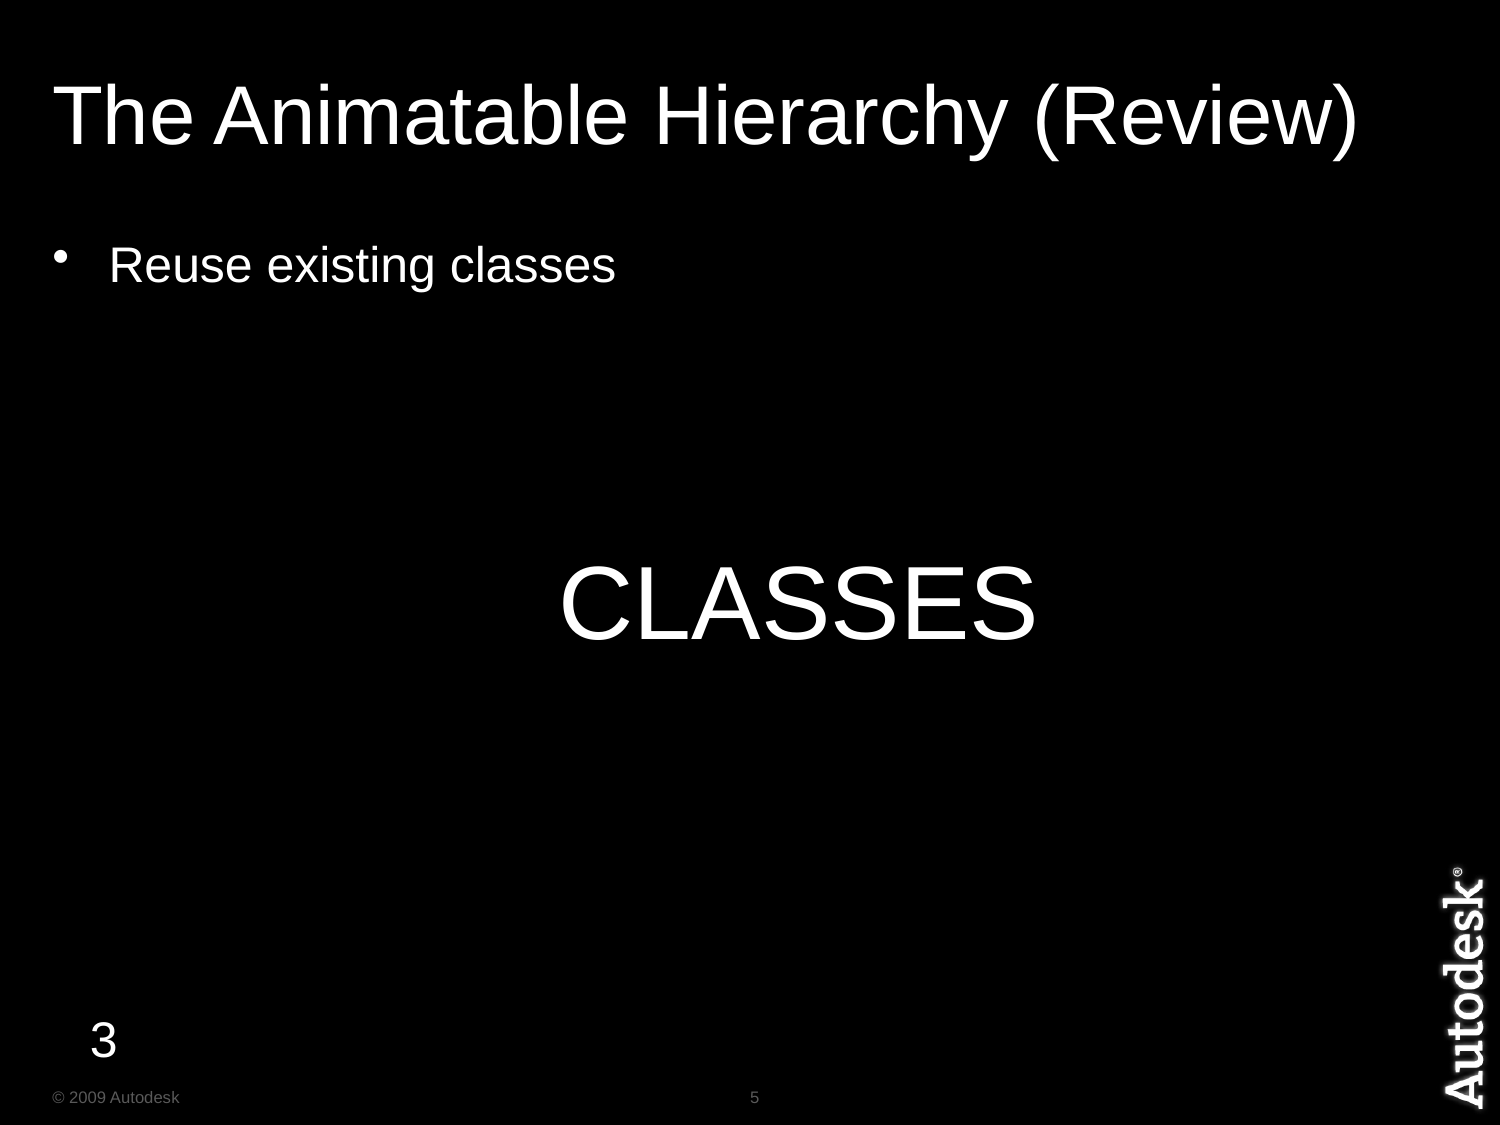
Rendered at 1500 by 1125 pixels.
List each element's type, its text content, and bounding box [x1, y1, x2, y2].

picture [1402, 0, 1500, 1125]
list Reuse existing classes CLASSES [52, 231, 1401, 1073]
title The Animatable Hierarchy (Review) [52, 22, 1401, 211]
text_box 3 [75, 999, 127, 1075]
